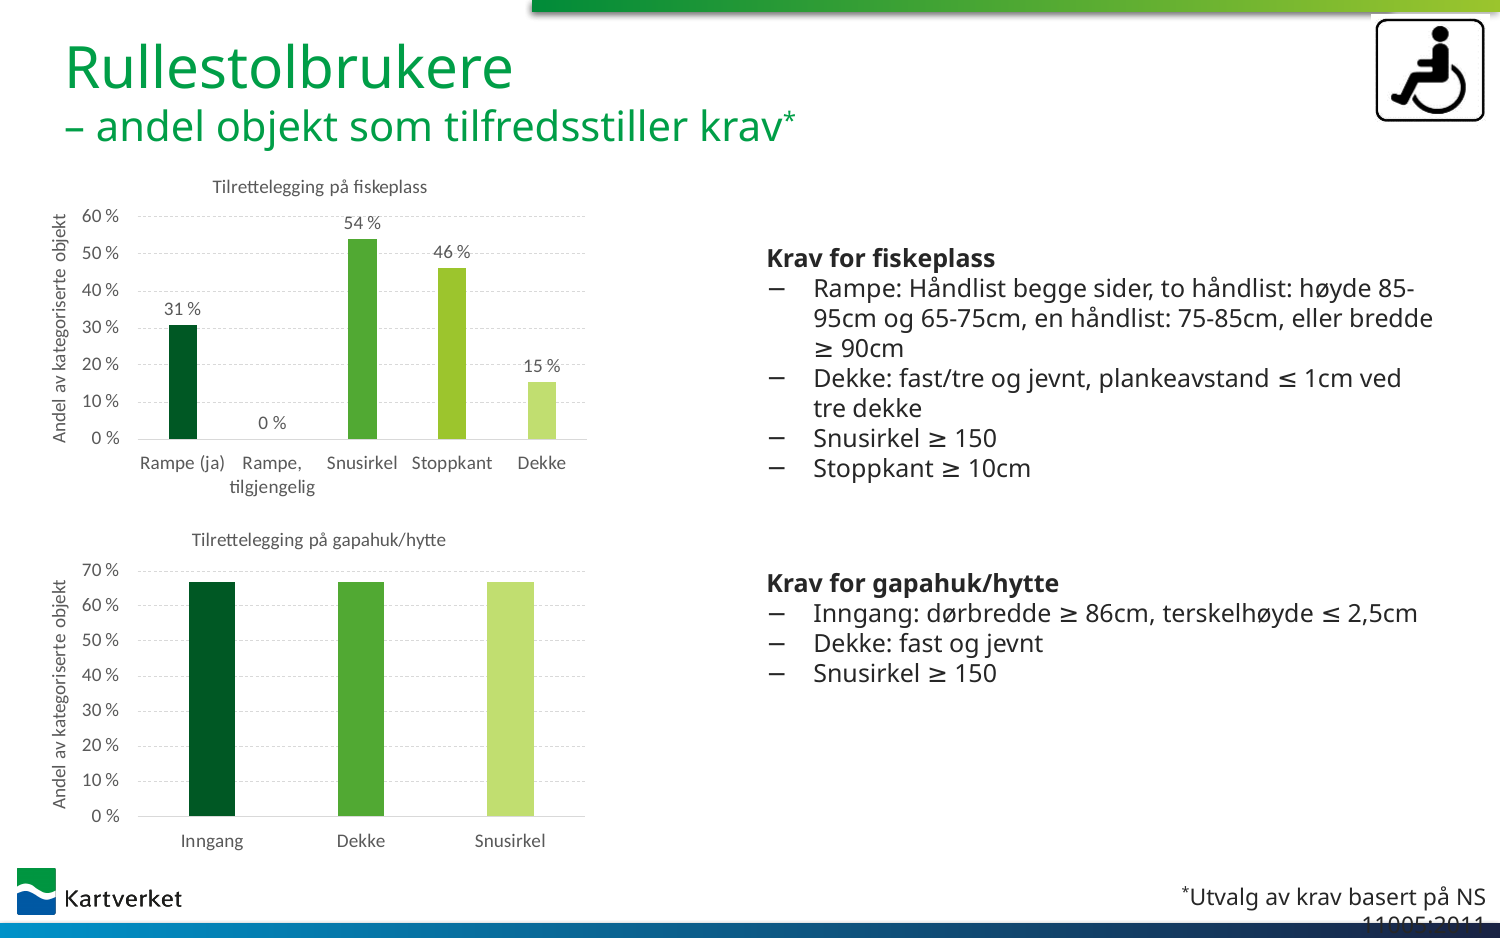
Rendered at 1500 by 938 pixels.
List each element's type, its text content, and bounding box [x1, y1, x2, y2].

text_box *Utvalg av krav basert på NS 11005:2011 [1068, 873, 1500, 938]
picture [1371, 13, 1491, 127]
picture [41, 166, 598, 505]
picture [41, 520, 596, 859]
text_box Rullestolbrukere – andel objekt som tilfredsstiller krav* [49, 29, 1431, 158]
text_box Krav for gapahuk/hytte Inngang: dørbredde ≥ 86cm, terskelhøyde ≤ 2,5cm Dekke: fast og jevnt Snusirkel ≥ 150 [751, 560, 1452, 695]
text_box Krav for fiskeplass Rampe: Håndlist begge sider, to håndlist: høyde 85-95cm og 65-75cm, en håndlist: 75-85cm, eller bredde ≥ 90cm Dekke: fast/tre og jevnt, plankeavstand ≤ 1cm ved tre dekke Snusirkel ≥ 150 Stoppkant ≥ 10cm [751, 235, 1452, 490]
